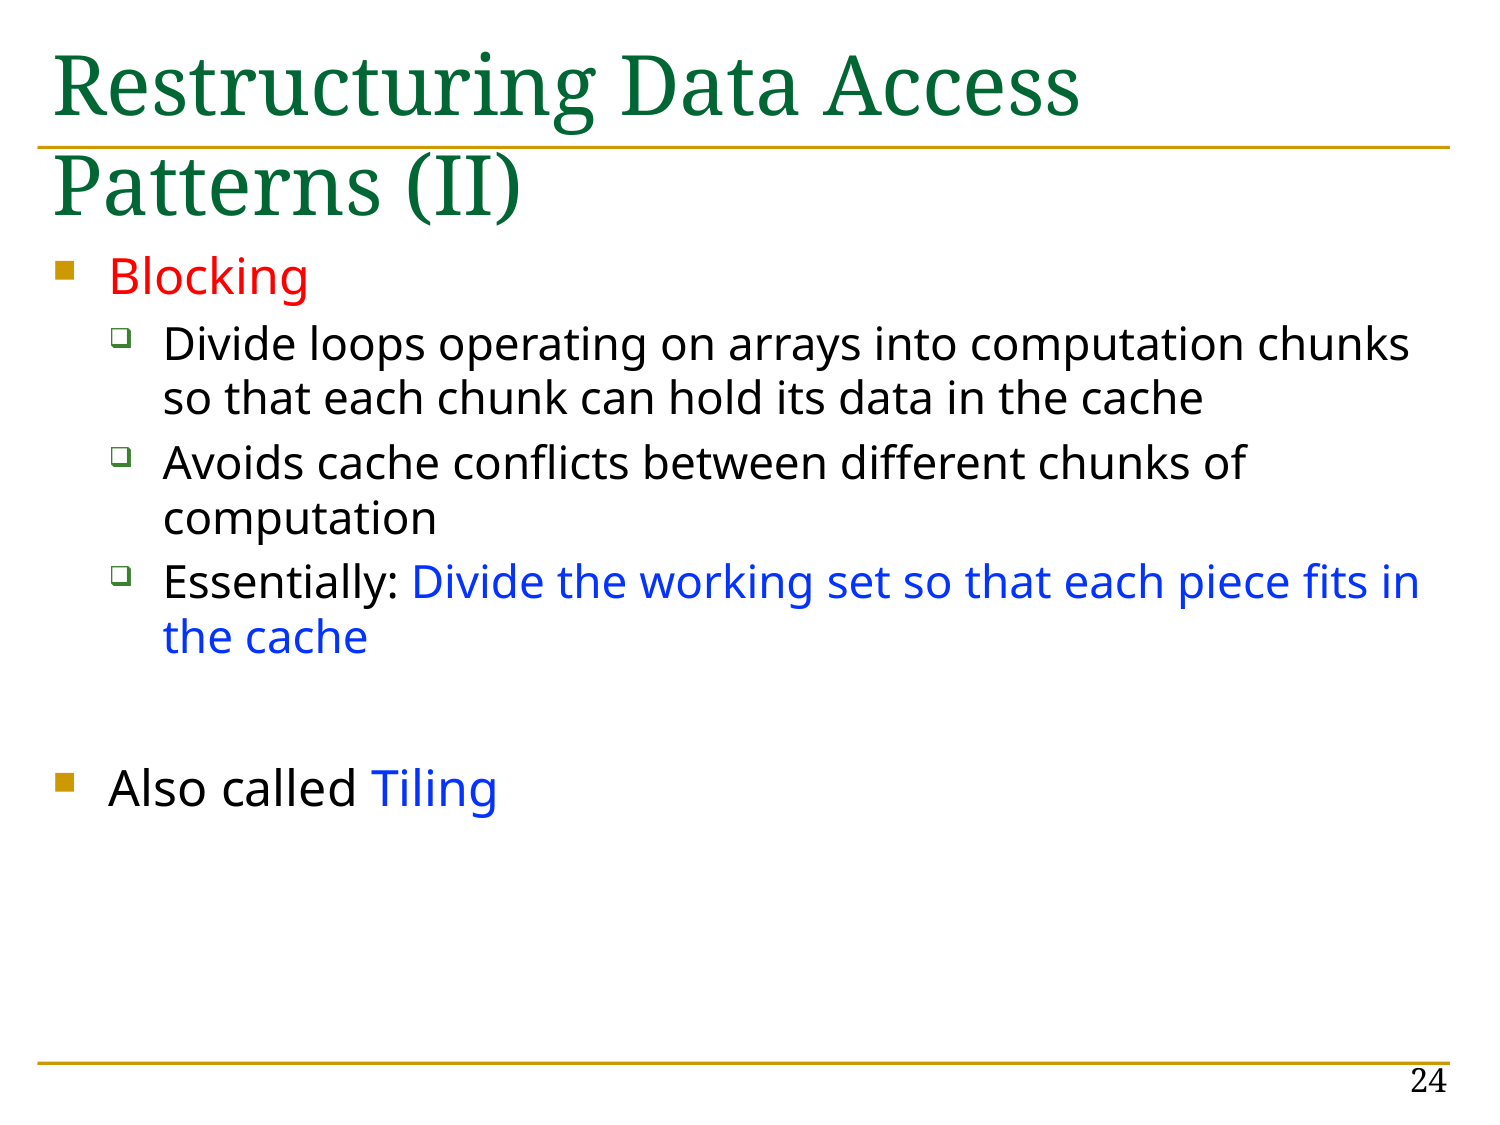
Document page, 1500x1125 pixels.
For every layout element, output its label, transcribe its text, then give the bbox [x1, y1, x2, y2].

list Blocking Divide loops operating on arrays into computation chunks so that each chunk can hold its data in the cache Avoids cache conflicts between different chunks of computation Essentially: Divide the working set so that each piece fits in the cache Also called Tiling [37, 237, 1450, 1125]
title Restructuring Data Access Patterns (II) [37, 24, 1450, 200]
slide_number 24 [1111, 1036, 1462, 1112]
